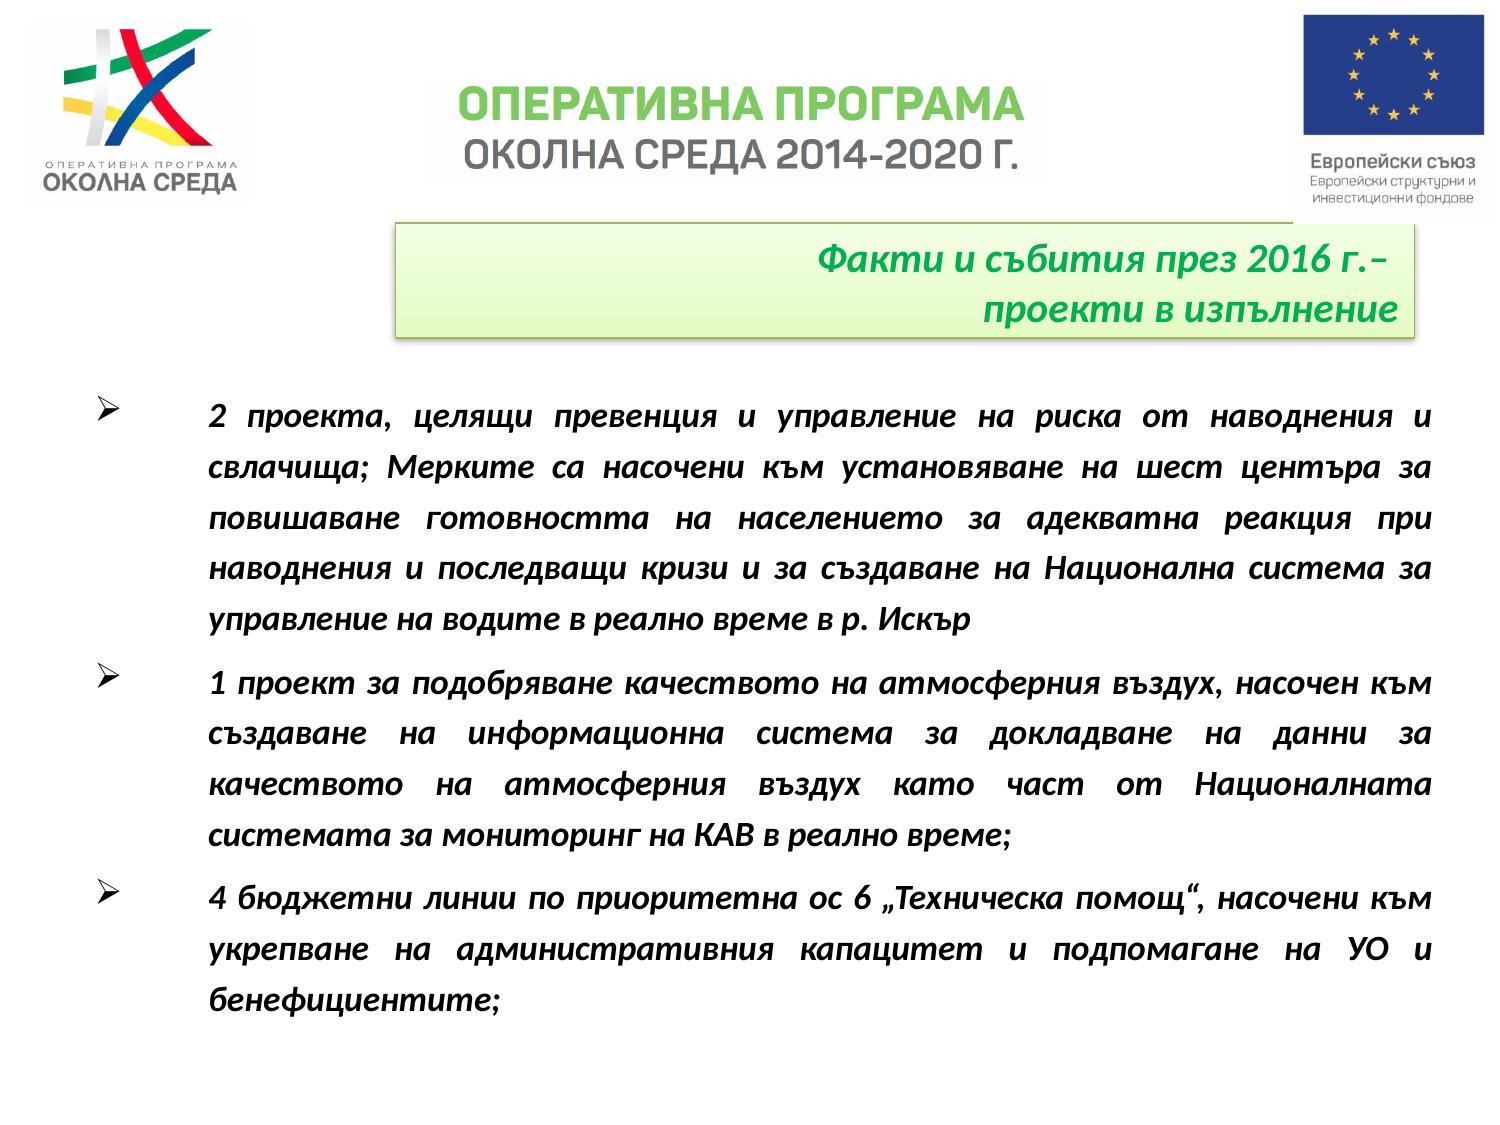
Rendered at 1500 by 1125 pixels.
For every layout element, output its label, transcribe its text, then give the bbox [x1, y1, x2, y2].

picture [429, 77, 1049, 186]
title Факти и събития през 2016 г.– проекти в изпълнение [395, 222, 1415, 339]
picture [28, 21, 254, 206]
picture [1293, 3, 1493, 224]
list 2 проекта, целящи превенция и управление на риска от наводнения и свлачища; Мерките са насочени към установяване на шест центъра за повишаване готовността на населението за адекватна реакция при наводнения и последващи кризи и за създаване на Национална система за управление на водите в реално време в р. Искър 1 проект за подобряване качеството на атмосферния въздух, насочен към създаване на информационна система за докладване на данни за качеството на атмосферния въздух като част от Националната системата за мониторинг на КАВ в реално време; 4 бюджетни линии по приоритетна ос 6 „Техническа помощ“, насочени към укрепване на административния капацитет и подпомагане на УО и бенефициентите; [64, 349, 1447, 1047]
